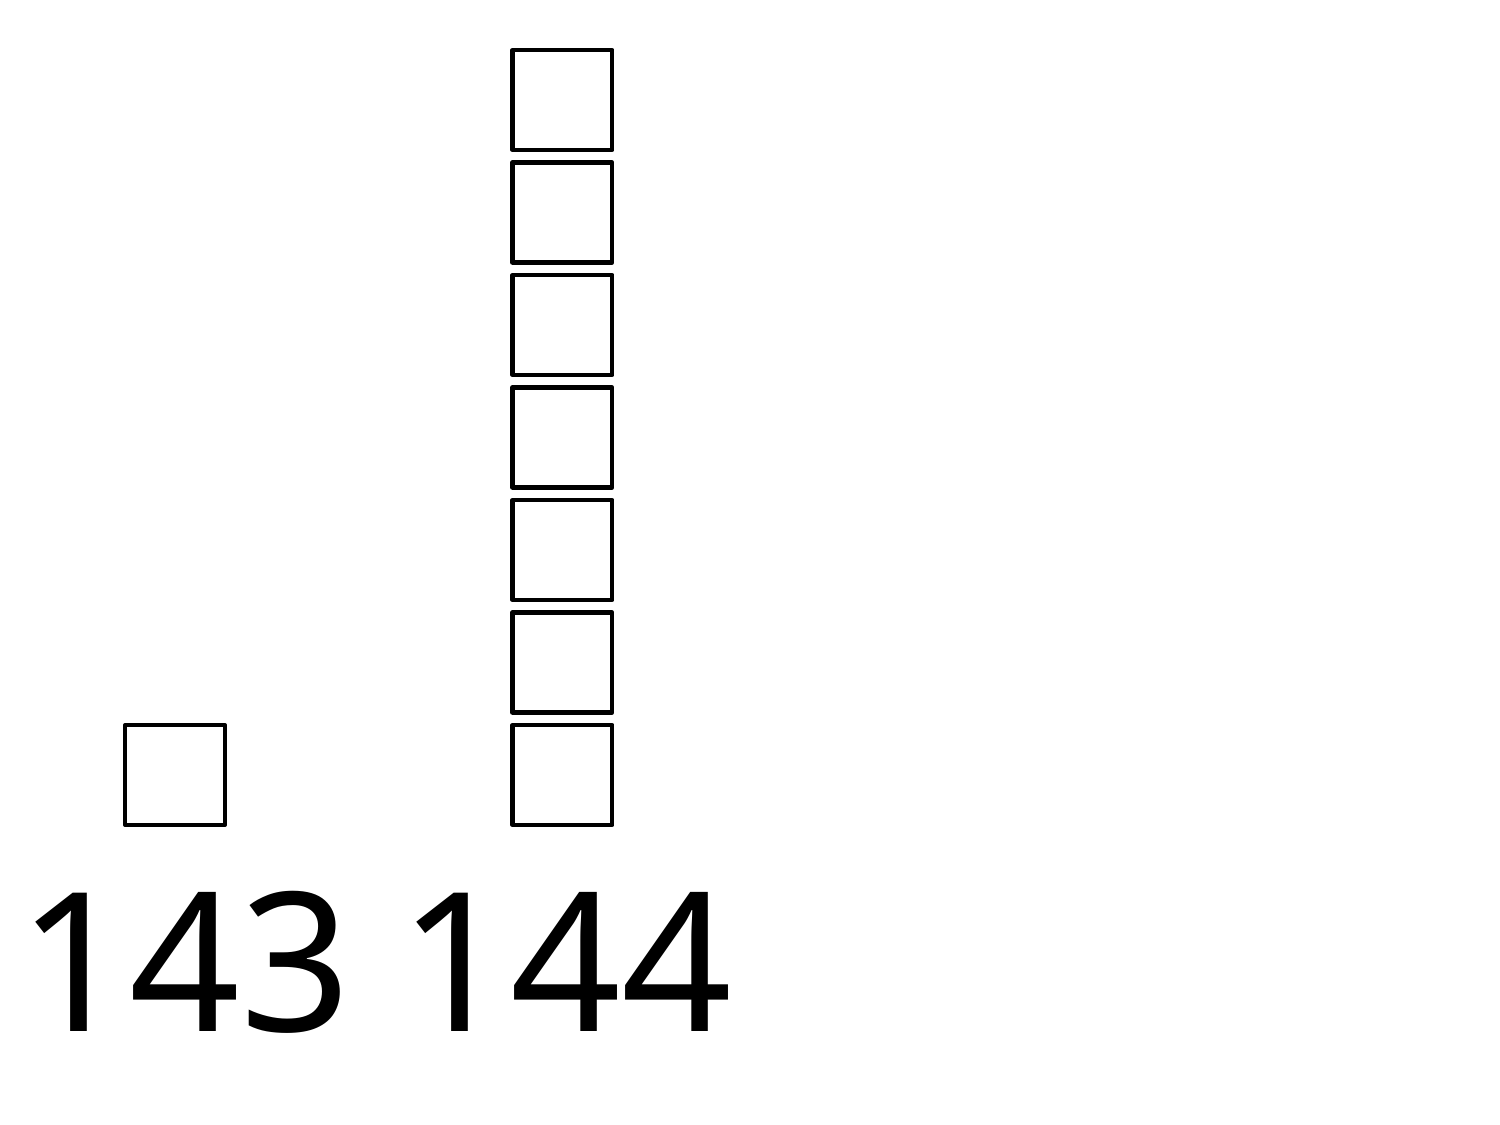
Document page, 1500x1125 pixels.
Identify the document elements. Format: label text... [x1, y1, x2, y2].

text_box [123, 723, 227, 827]
text_box 143 144 [0, 830, 1500, 1078]
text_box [512, 49, 613, 826]
